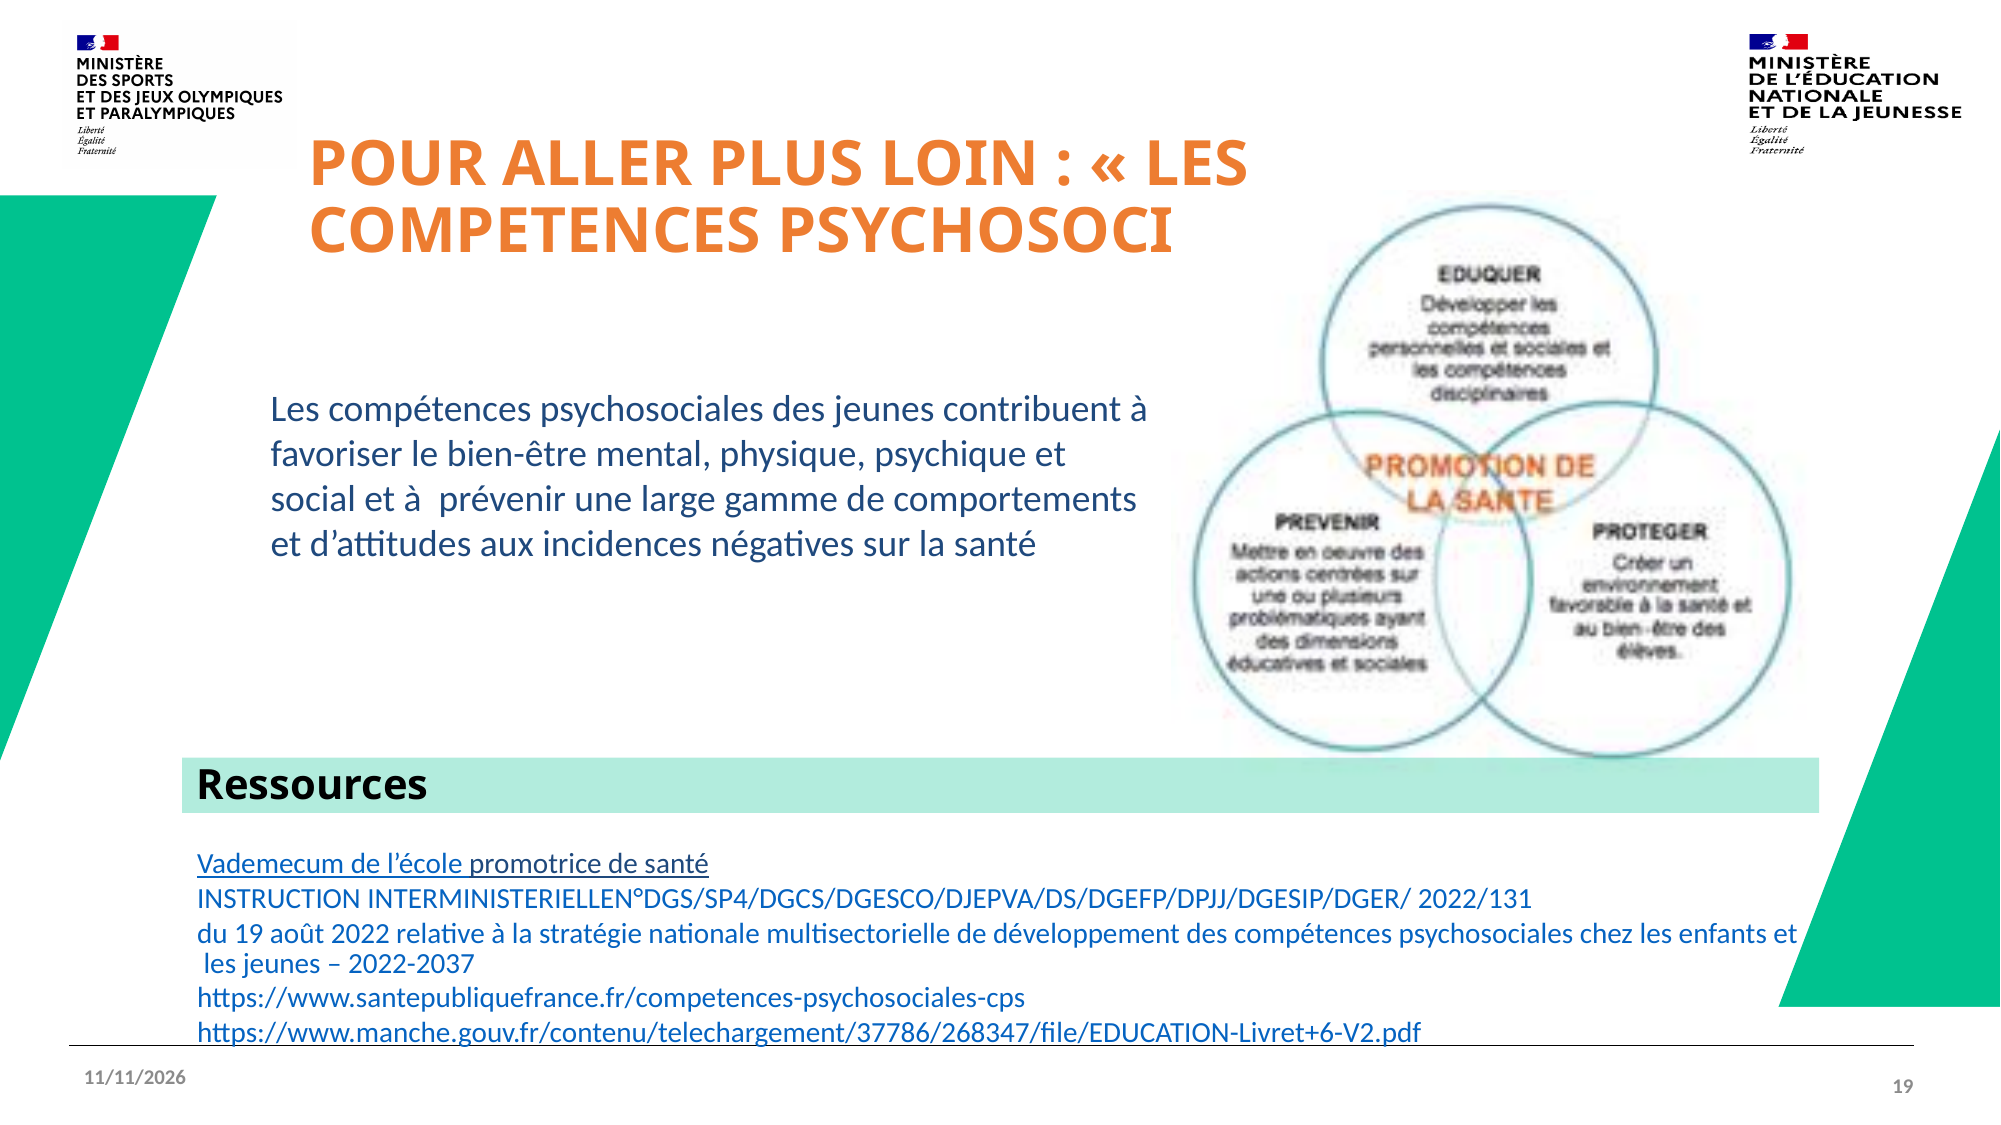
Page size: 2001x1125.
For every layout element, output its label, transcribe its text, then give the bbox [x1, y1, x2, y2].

text_box Ressources [182, 757, 1820, 813]
picture [1171, 190, 1816, 786]
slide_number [69, 1046, 519, 1107]
slide_number 19 [1618, 1046, 1914, 1125]
picture [1749, 34, 1963, 155]
picture [62, 20, 297, 169]
title POUR ALLER PLUS LOIN : « LES COMPETENCES PSYCHOSOCIALES » [294, 124, 1706, 274]
text_box Vademecum de l’école promotrice de santé INSTRUCTION INTERMINISTERIELLEN°DGS/SP4/DGCS/DGESCO/DJEPVA/DS/DGEFP/DPJJ/DGESIP/DGER/ 2022/131 du 19 août 2022 relative à la stratégie nationale multisectorielle de développement des compétences psychosociales chez les enfants et les jeunes – 2022-2037 https://www.santepubliquefrance.fr/competences-psychosociales-cps https://www.manche.gouv.fr/contenu/telechargement/37786/268347/file/EDUCATION-Livret+6-V2.pdf [182, 837, 1816, 1072]
text_box Les compétences psychosociales des jeunes contribuent à favoriser le bien-être mental, physique, psychique et social et à prévenir une large gamme de comportements et d’attitudes aux incidences négatives sur la santé [255, 376, 1171, 572]
